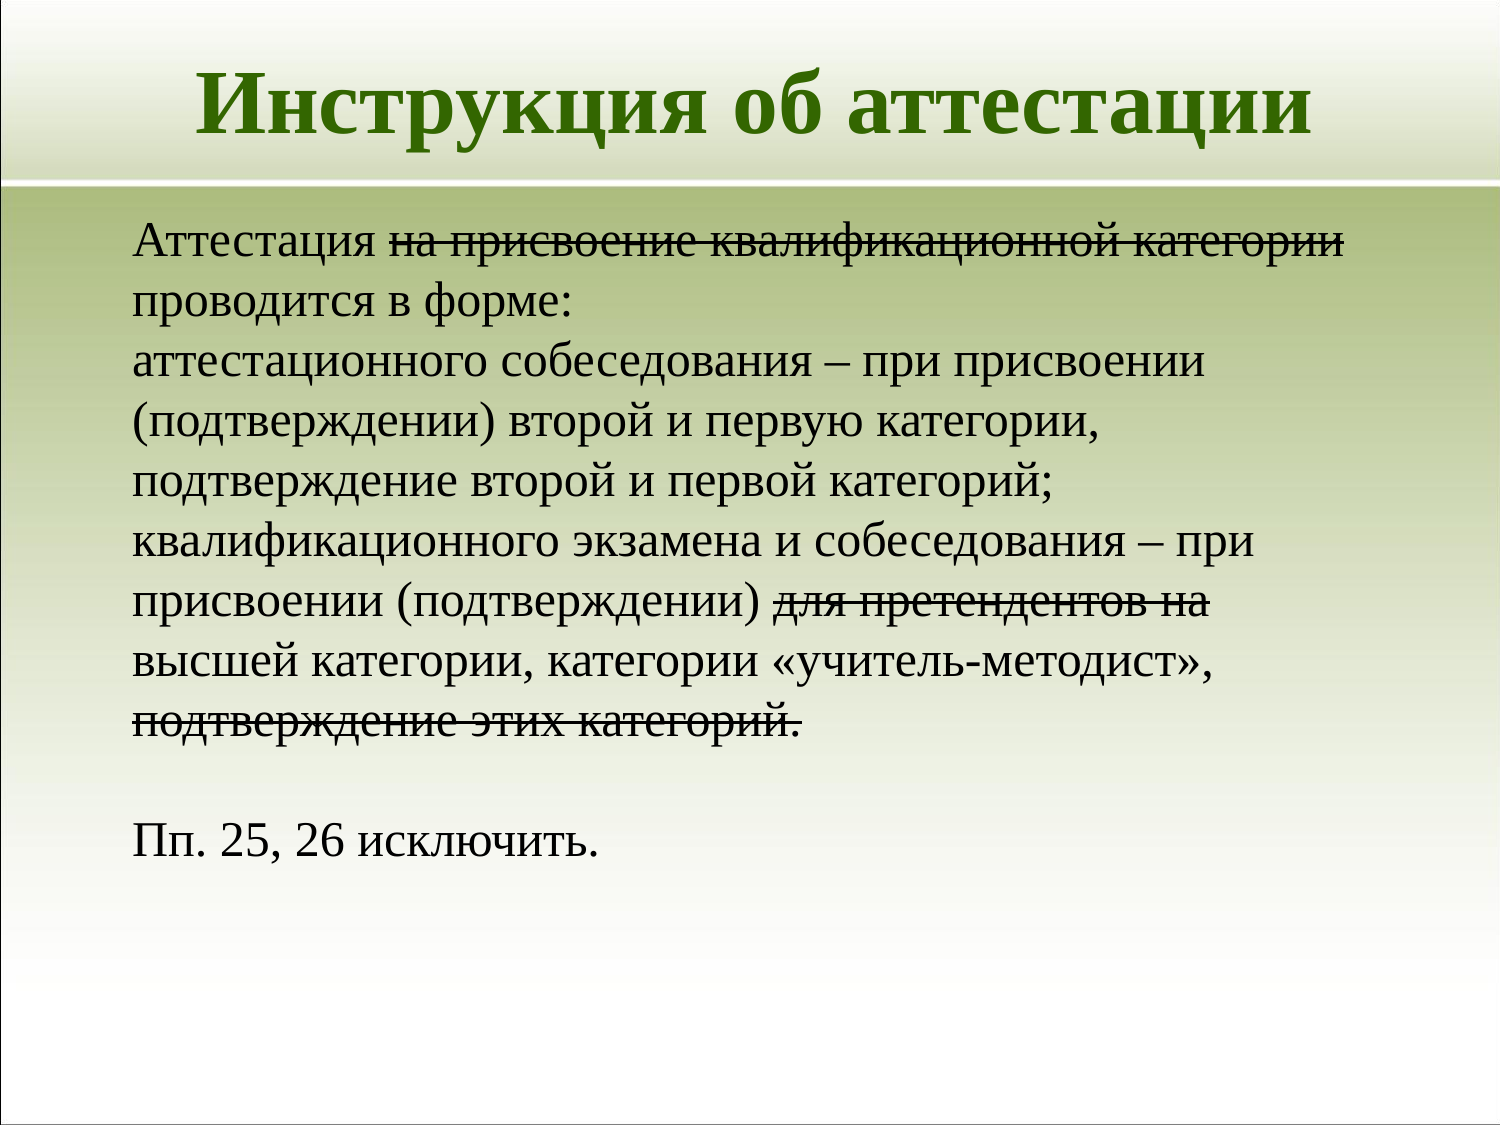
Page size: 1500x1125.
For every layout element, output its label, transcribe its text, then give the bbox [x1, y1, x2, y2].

title Инструкция об аттестации [116, 46, 1393, 147]
picture [0, 0, 1500, 1125]
list Аттестация на присвоение квалификационной категории проводится в форме: аттестационного собеседования – при присвоении (подтверждении) второй и первую категории, подтверждение второй и первой категорий; квалификационного экзамена и собеседования – при присвоении (подтверждении) для претендентов на высшей категории, категории «учитель-методист», подтверждение этих категорий. Пп. 25, 26 исключить. [116, 198, 1393, 1011]
